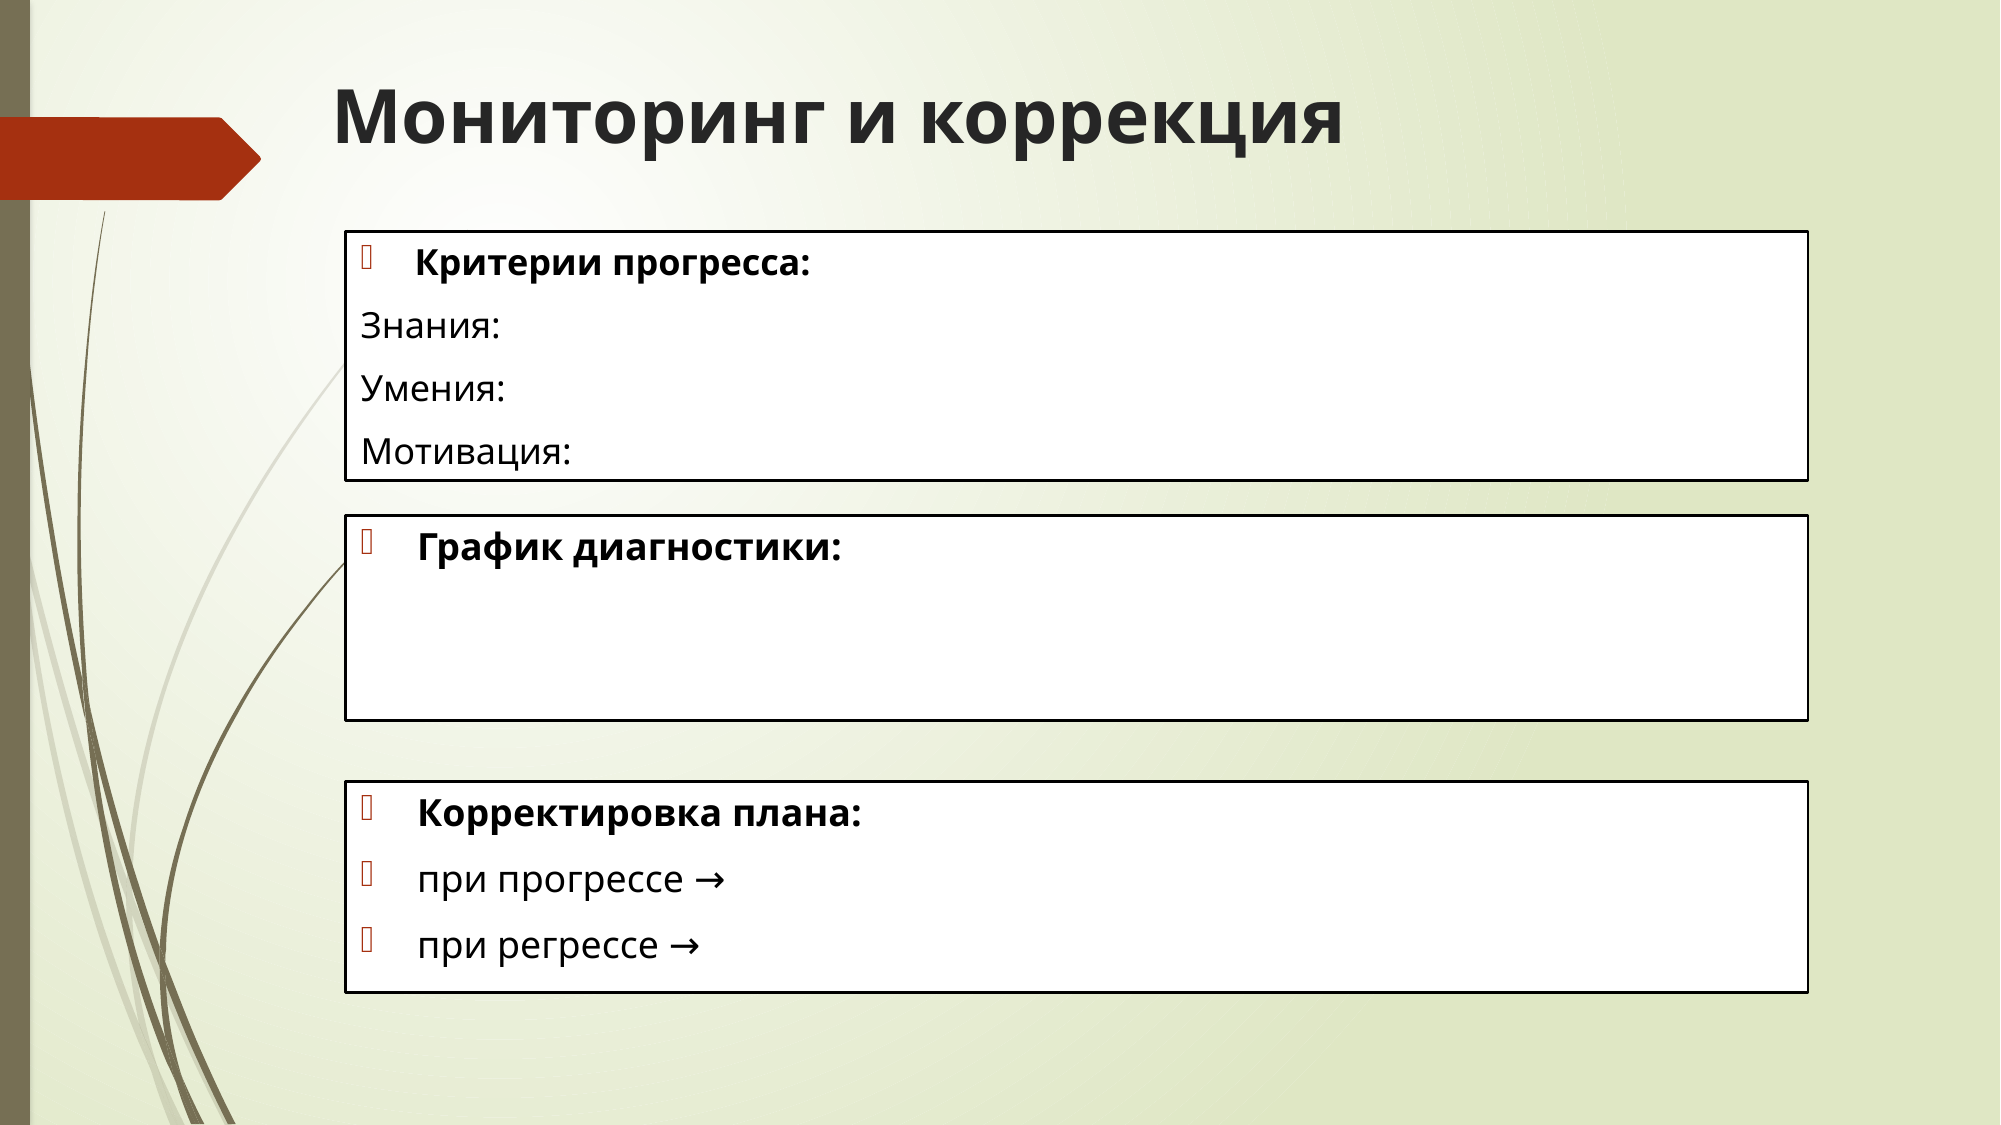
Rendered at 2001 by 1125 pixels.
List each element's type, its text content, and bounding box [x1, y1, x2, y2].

title Мониторинг и коррекция [316, 60, 1884, 272]
text_box Корректировка плана: при прогрессе → при регрессе → [344, 780, 1809, 994]
text_box График диагностики: [344, 514, 1809, 722]
list Критерии прогресса: Знания: Умения: Мотивация: [344, 230, 1809, 482]
